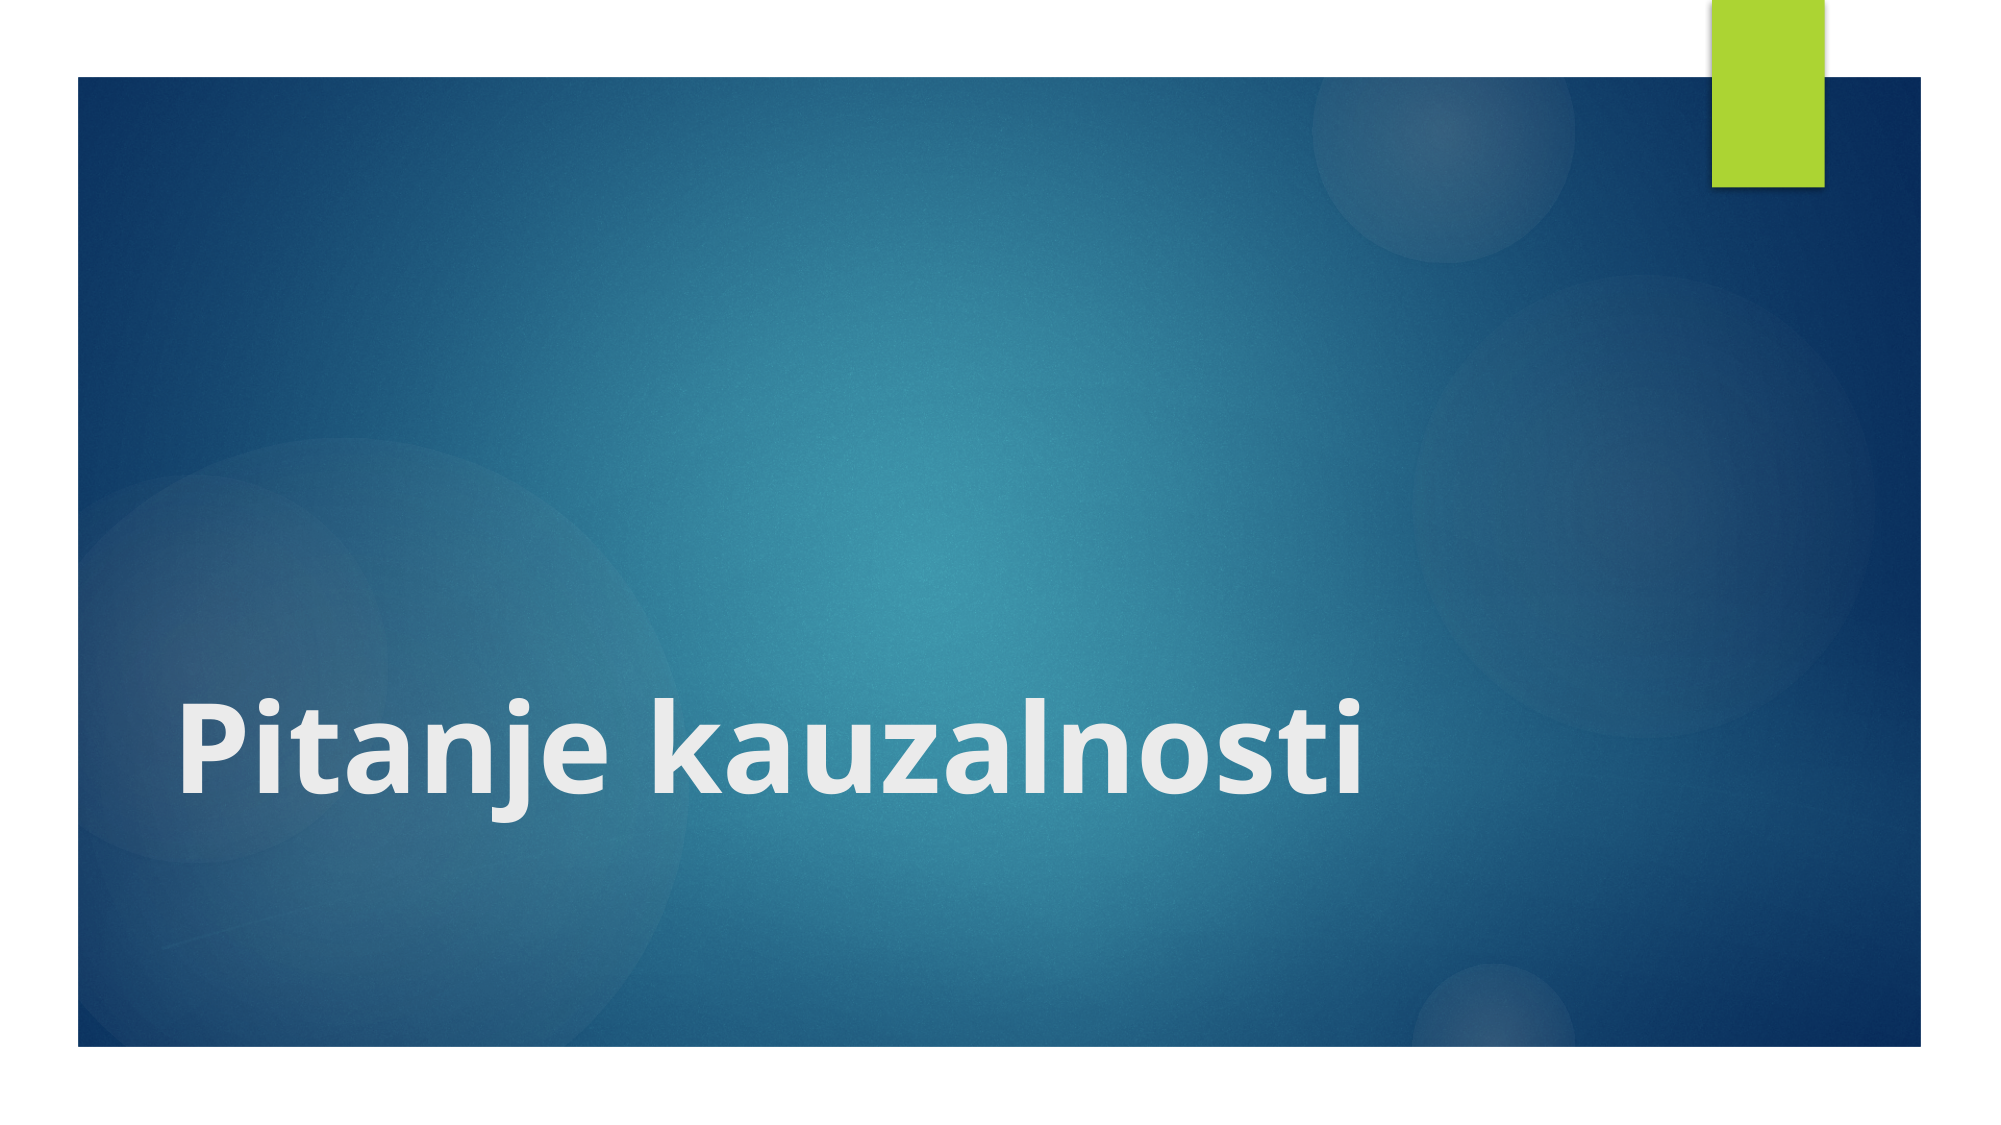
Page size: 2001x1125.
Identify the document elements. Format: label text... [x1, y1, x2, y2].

title Pitanje kauzalnosti [157, 387, 1608, 827]
